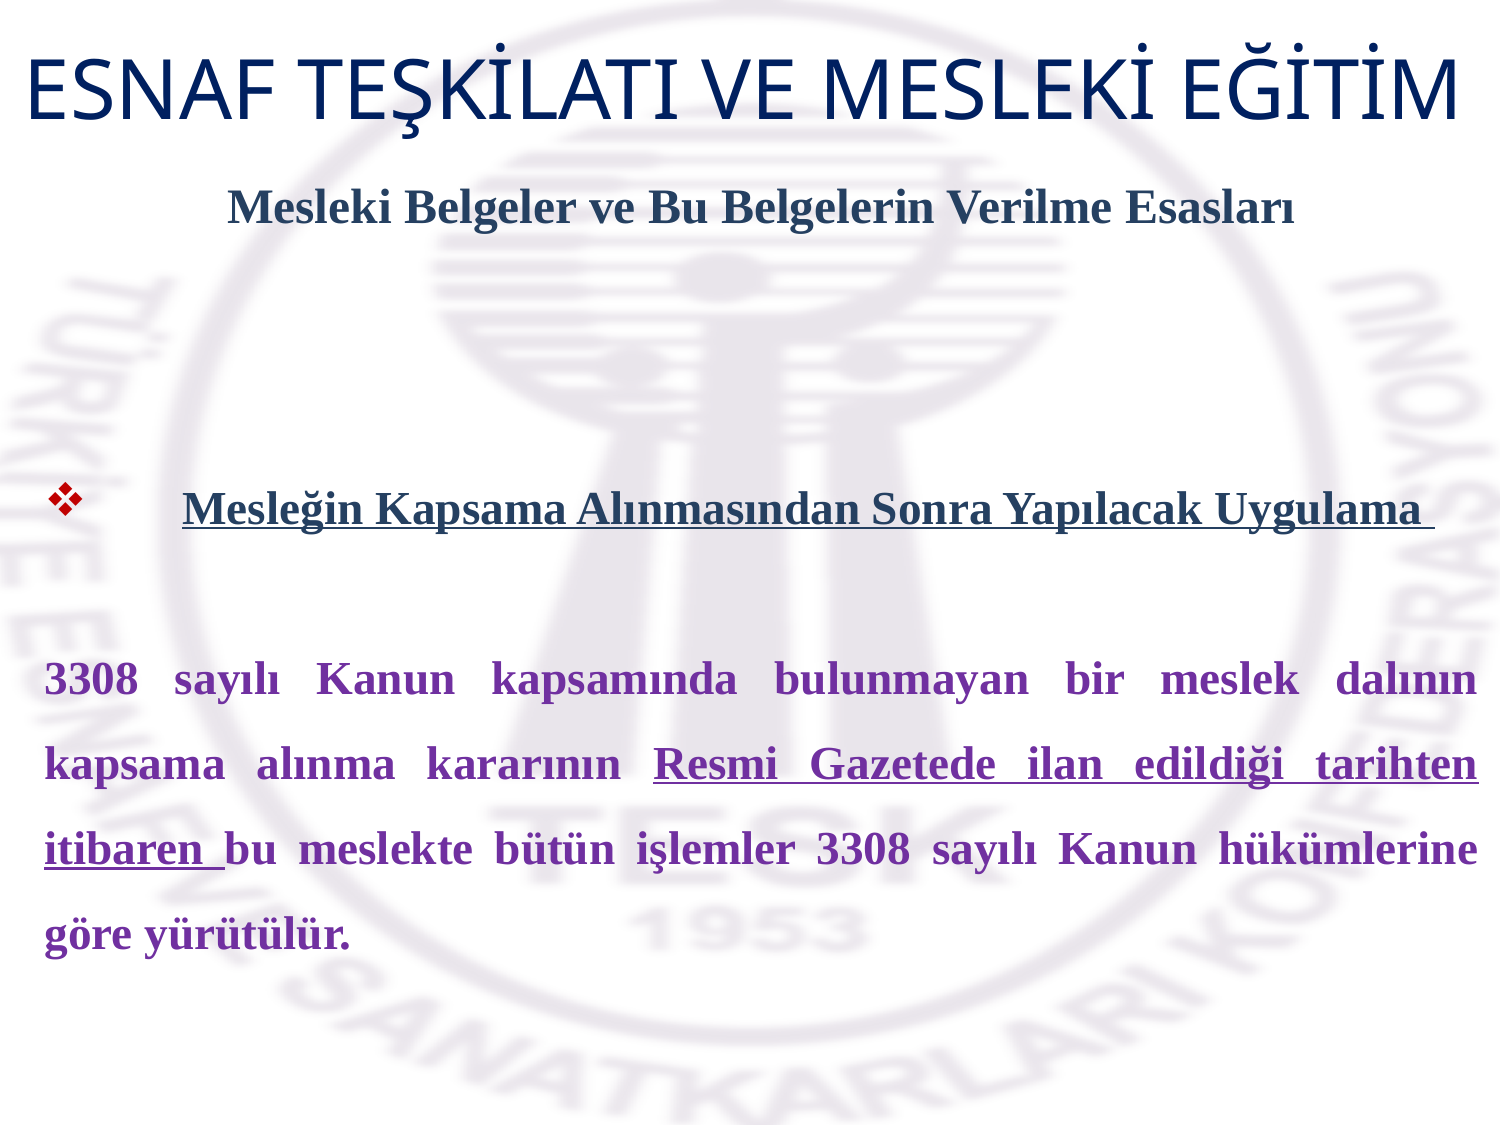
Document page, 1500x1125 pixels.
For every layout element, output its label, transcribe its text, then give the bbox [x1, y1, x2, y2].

text_box ESNAF TEŞKİLATI VE MESLEKİ EĞİTİM [0, 0, 1495, 173]
text_box Mesleki Belgeler ve Bu Belgelerin Verilme Esasları Mesleğin Kapsama Alınmasından Sonra Yapılacak Uygulama 3308 sayılı Kanun kapsamında bulunmayan bir meslek dalının kapsama alınma kararının Resmi Gazetede ilan edildiği tarihten itibaren bu meslekte bütün işlemler 3308 sayılı Kanun hükümlerine göre yürütülür. [29, 173, 1495, 1106]
